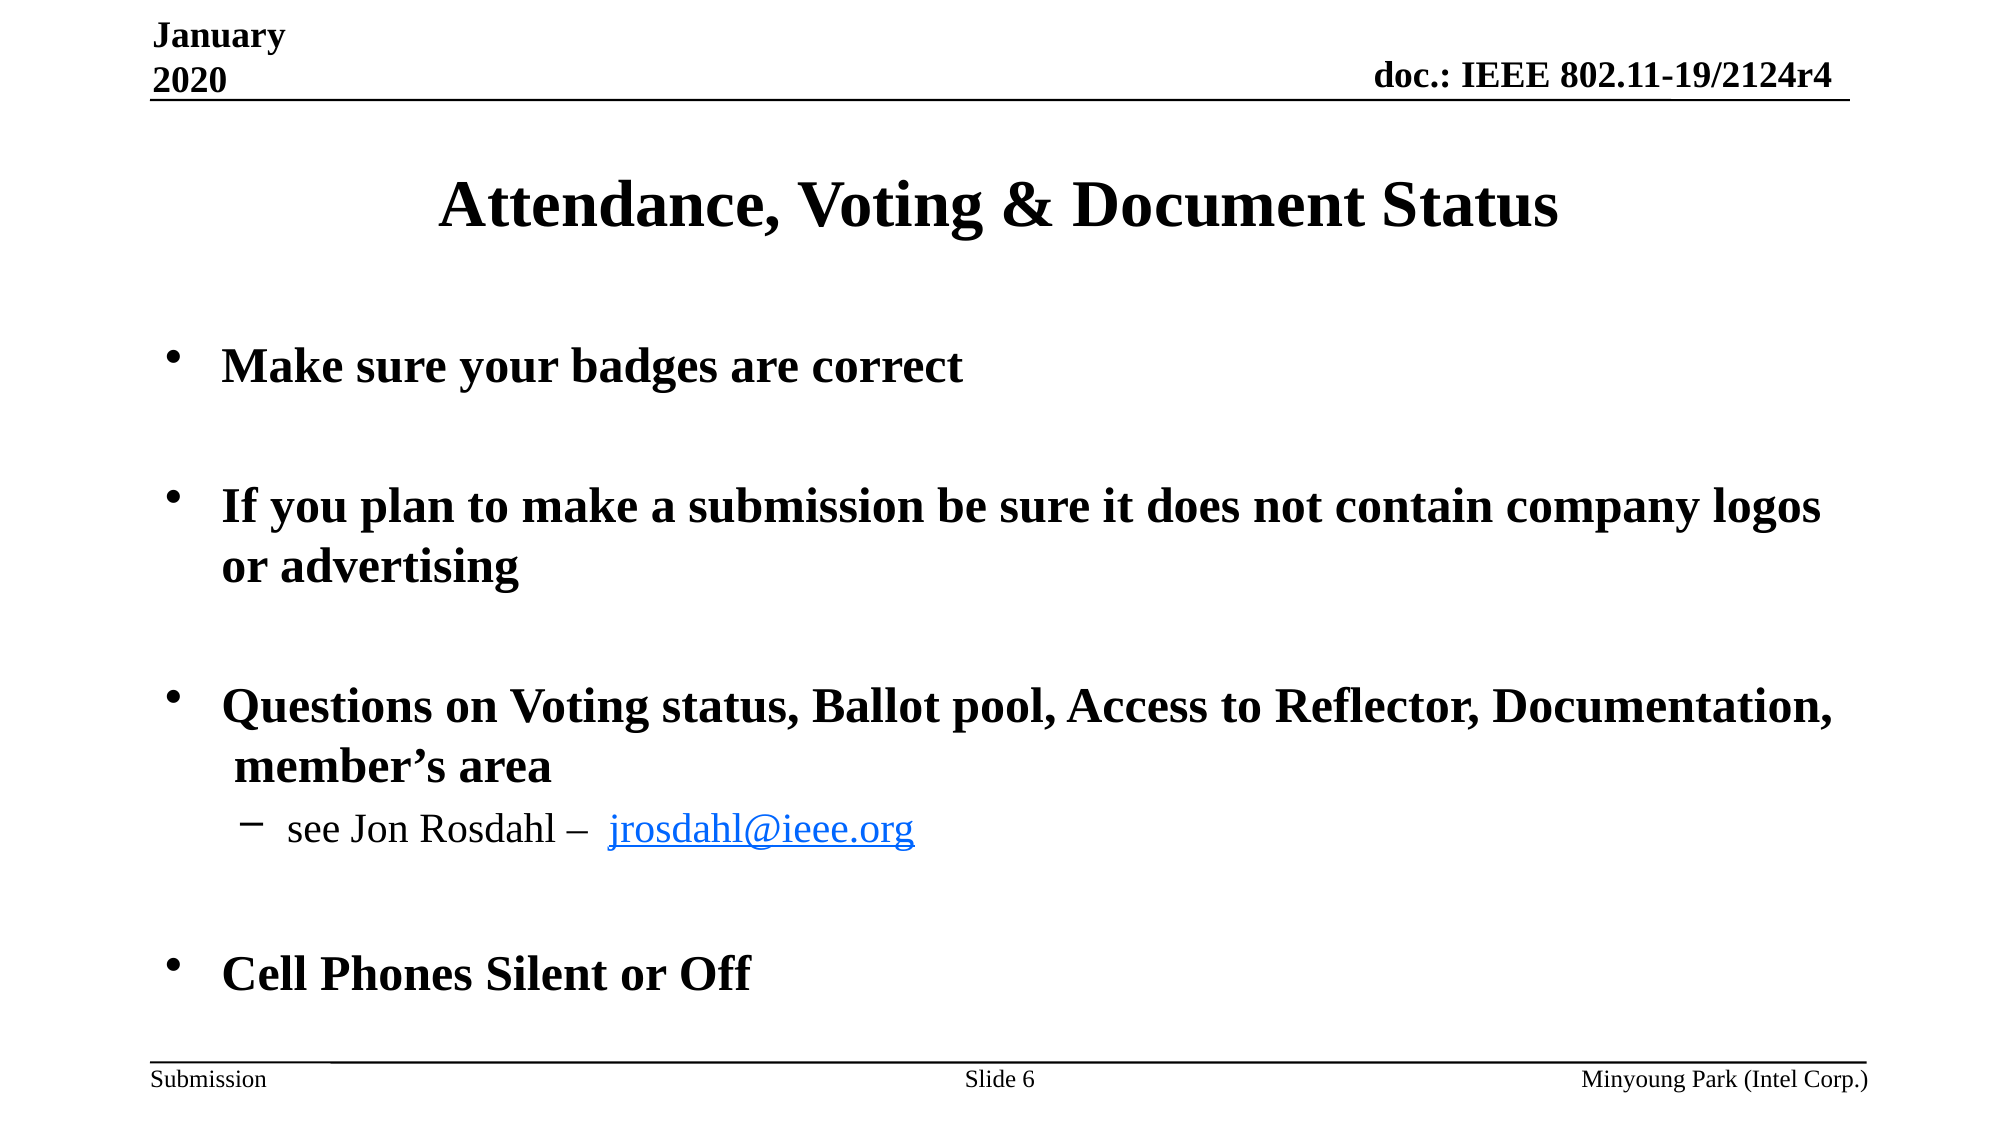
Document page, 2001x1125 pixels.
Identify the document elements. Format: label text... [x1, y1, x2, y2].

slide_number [152, 54, 347, 101]
list Make sure your badges are correct If you plan to make a submission be sure it does not contain company logos or advertising Questions on Voting status, Ballot pool, Access to Reflector, Documentation, member’s area see Jon Rosdahl – jrosdahl@ieee.org Cell Phones Silent or Off [150, 324, 1850, 1000]
footer Minyoung Park (Intel Corp.) [1266, 1061, 1869, 1093]
title Attendance, Voting & Document Status [150, 112, 1850, 288]
slide_number Slide 6 [964, 1061, 1036, 1093]
